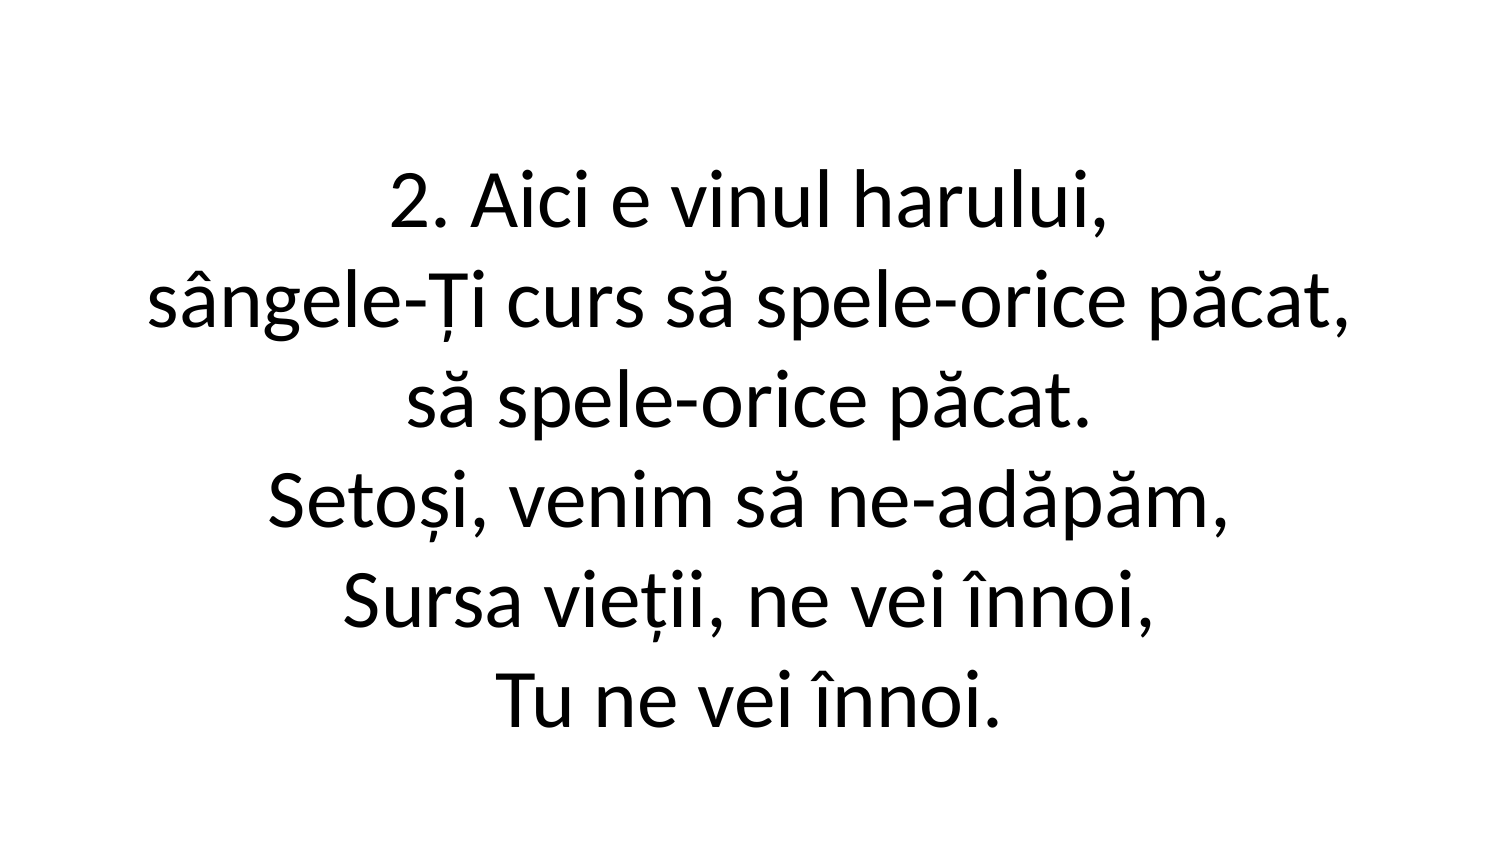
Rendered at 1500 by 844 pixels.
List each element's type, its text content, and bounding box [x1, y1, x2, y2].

text_box 2. Aici e vinul harului, sângele-Ți curs să spele-orice păcat, să spele-orice păcat. Setoși, venim să ne-adăpăm, Sursa vieții, ne vei înnoi, Tu ne vei înnoi. [131, 92, 1369, 752]
